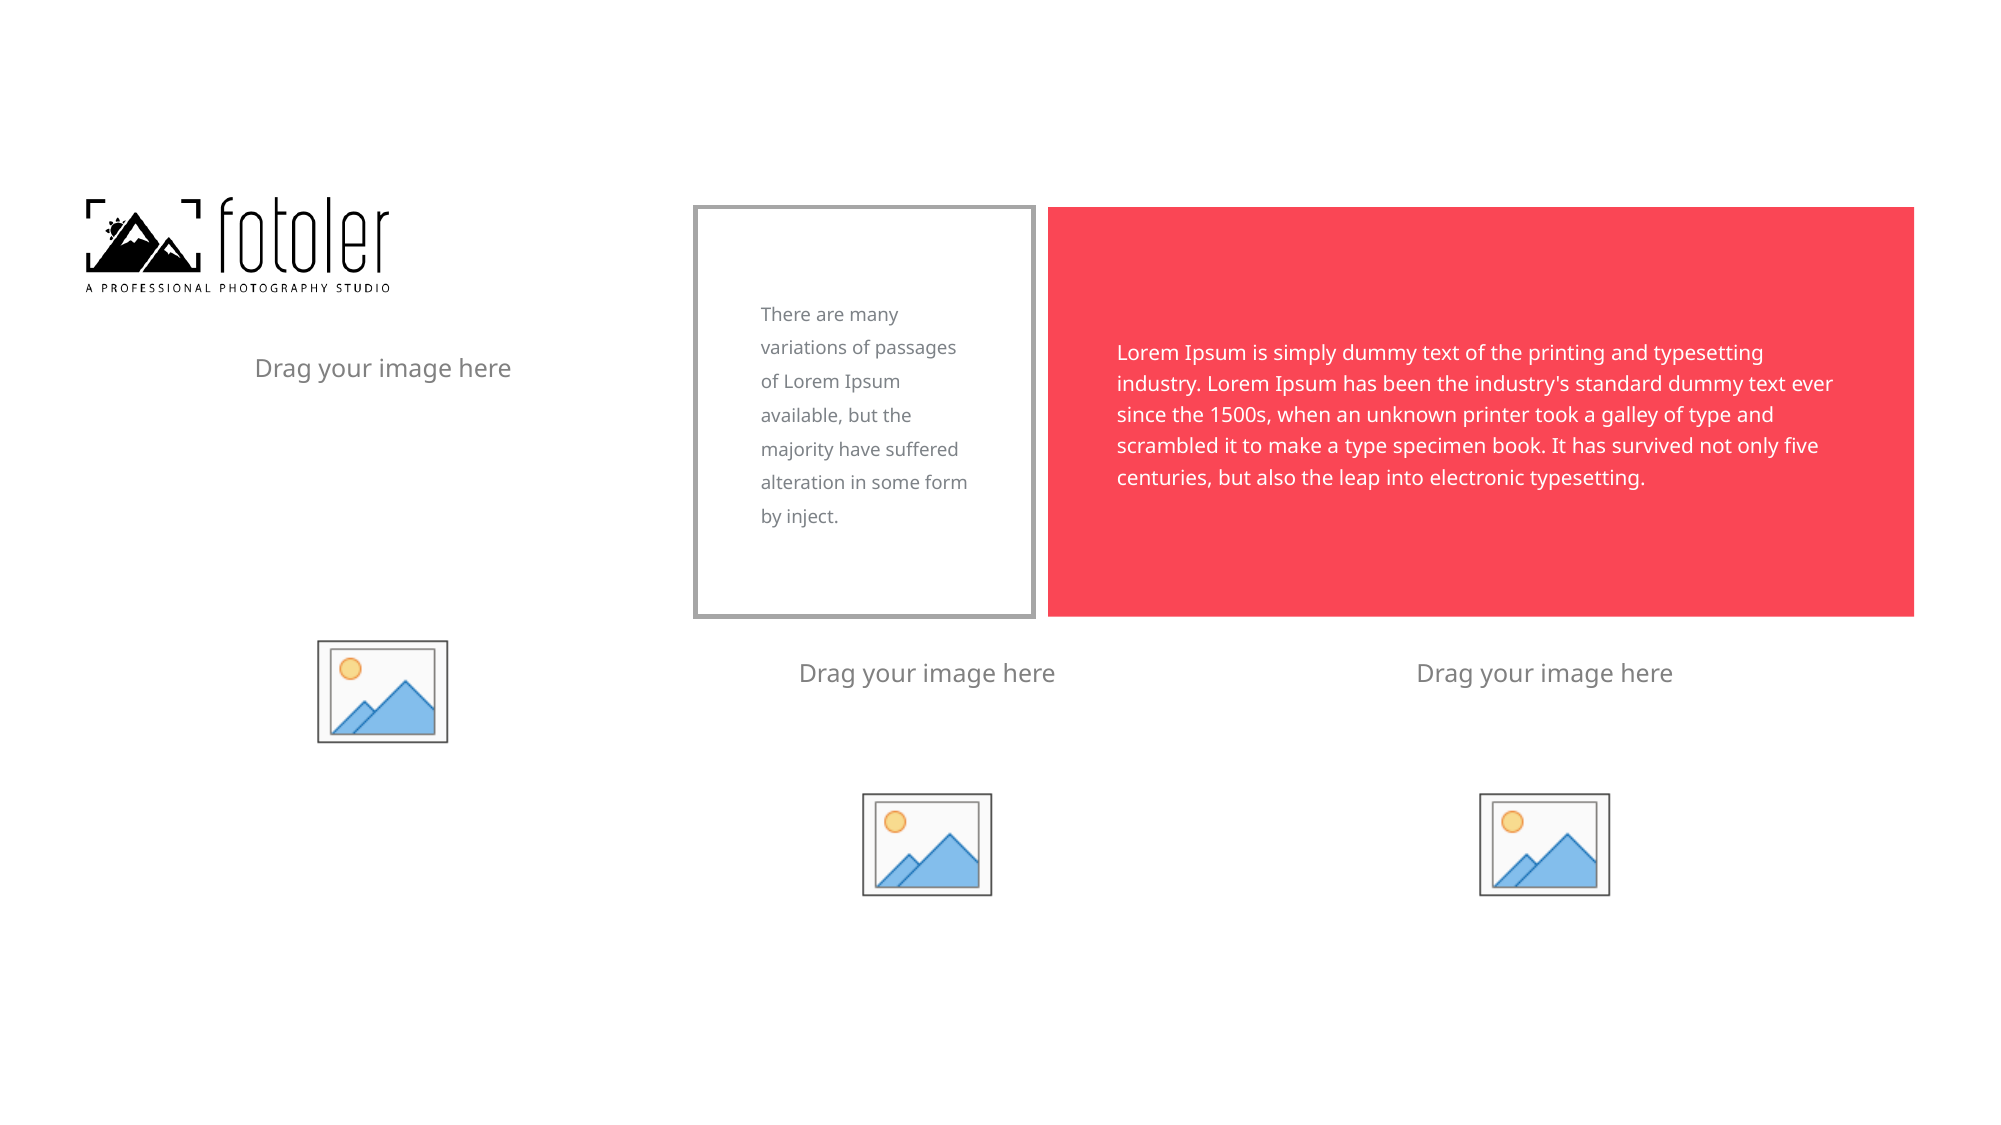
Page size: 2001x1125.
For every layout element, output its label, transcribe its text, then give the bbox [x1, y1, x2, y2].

picture [1176, 649, 1915, 1040]
picture [85, 194, 396, 299]
picture [695, 649, 1160, 1040]
text_box [694, 206, 1035, 618]
text_box There are many variations of passages of Lorem Ipsum available, but the majority have suffered alteration in some form by inject. [745, 283, 984, 540]
picture [85, 345, 681, 1040]
text_box [1047, 206, 1915, 618]
text_box Lorem Ipsum is simply dummy text of the printing and typesetting industry. Lorem Ipsum has been the industry's standard dummy text ever since the 1500s, when an unknown printer took a galley of type and scrambled it to make a type specimen book. It has survived not only five centuries, but also the leap into electronic typesetting. [1102, 325, 1860, 497]
